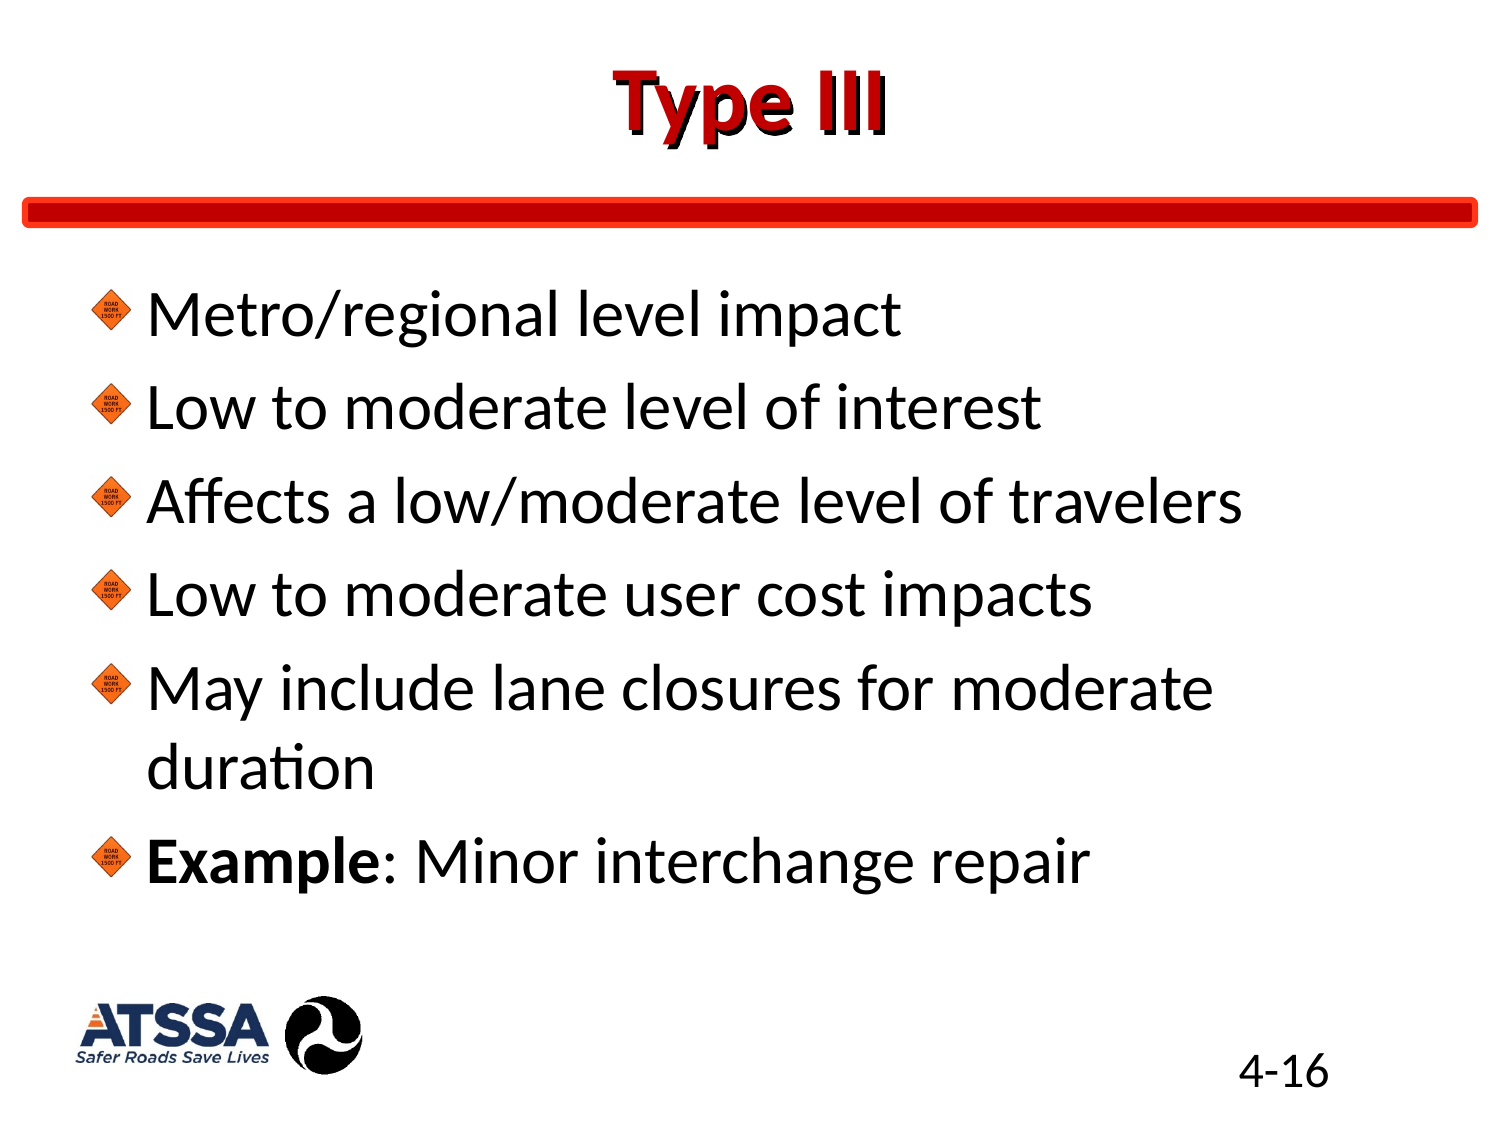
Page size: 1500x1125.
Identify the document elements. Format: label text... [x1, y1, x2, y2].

picture [276, 989, 370, 1077]
picture [90, 568, 132, 611]
picture [90, 288, 132, 331]
list Metro/regional level impact Low to moderate level of interest Affects a low/moderate level of travelers Low to moderate user cost impacts May include lane closures for moderate duration Example: Minor interchange repair [74, 262, 1426, 988]
picture [90, 835, 132, 878]
picture [90, 662, 132, 705]
picture [90, 475, 132, 518]
picture [90, 382, 132, 425]
title Type III [0, 0, 1500, 188]
picture [75, 1003, 269, 1063]
